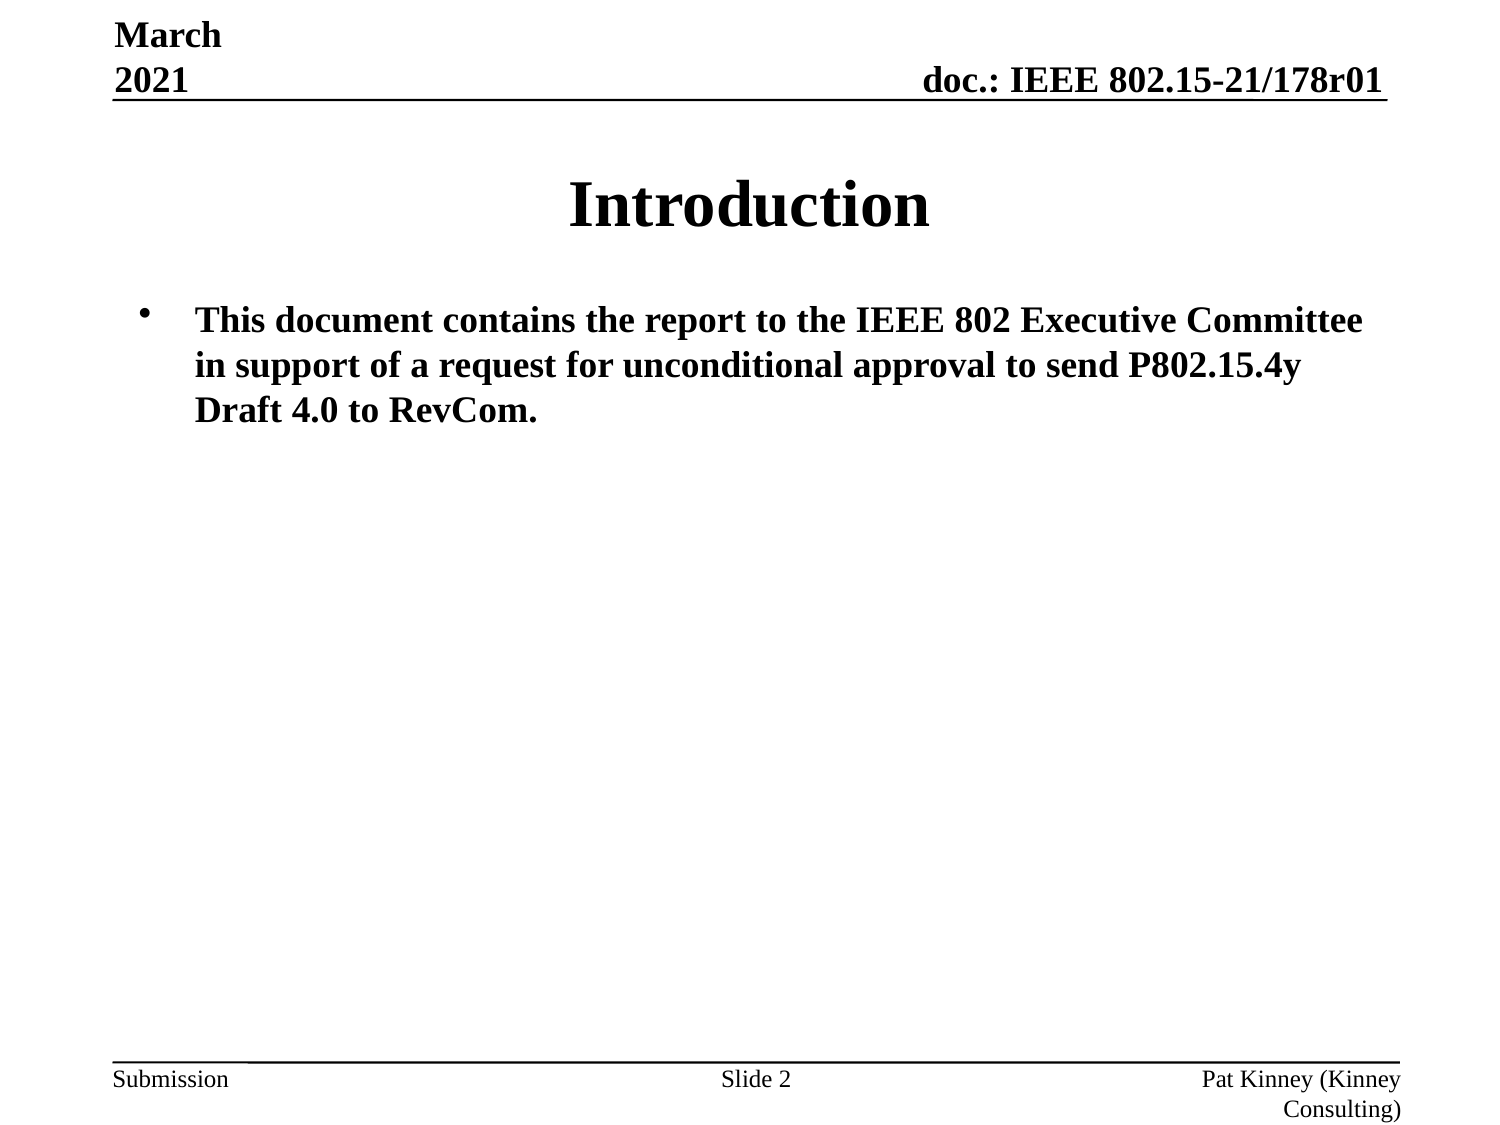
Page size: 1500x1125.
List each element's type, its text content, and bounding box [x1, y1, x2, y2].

footer Pat Kinney (Kinney Consulting) [1092, 1061, 1402, 1093]
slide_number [114, 54, 270, 101]
title Introduction [112, 112, 1388, 288]
list This document contains the report to the IEEE 802 Executive Committee in support of a request for unconditional approval to send P802.15.4y Draft 4.0 to RevCom. [123, 287, 1399, 1013]
slide_number Slide 2 [712, 1061, 800, 1093]
